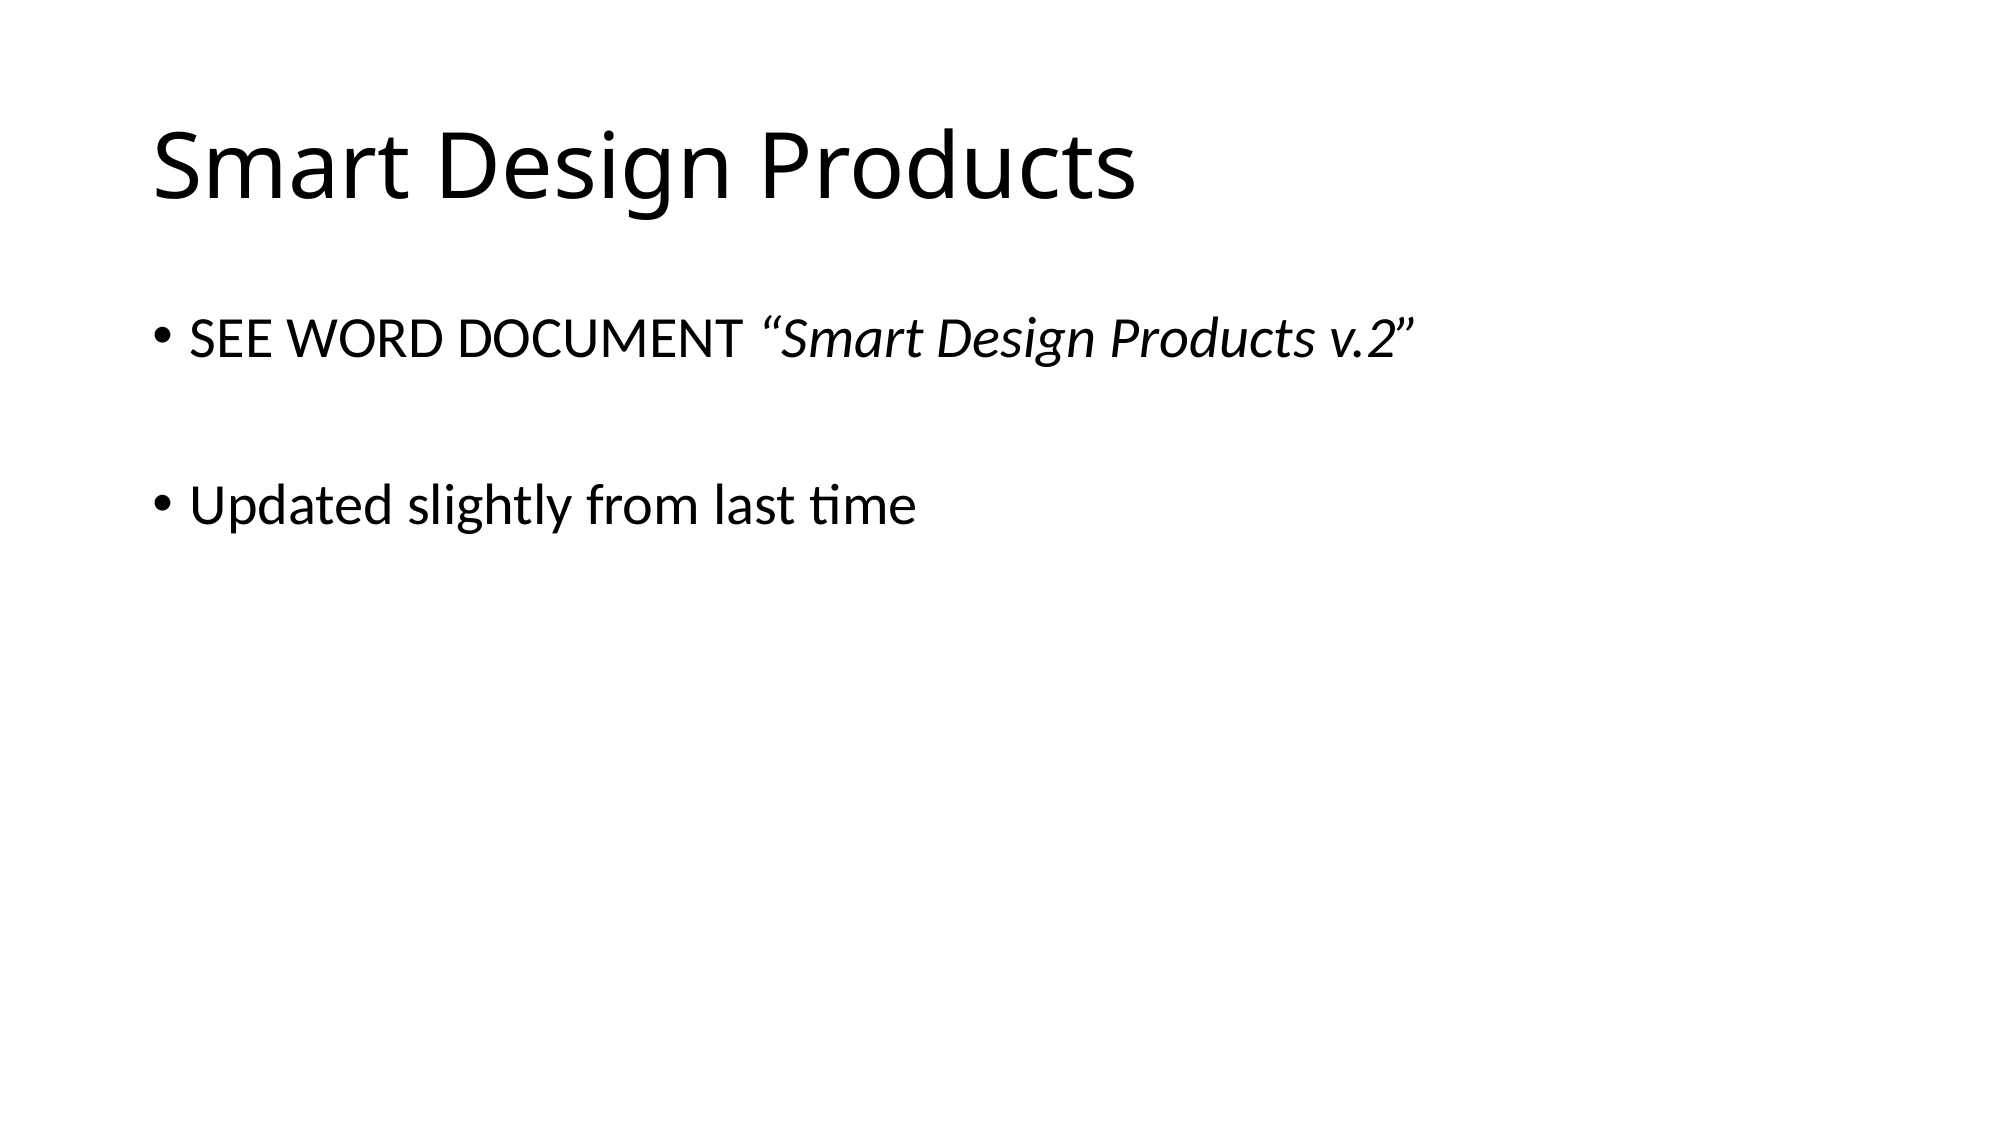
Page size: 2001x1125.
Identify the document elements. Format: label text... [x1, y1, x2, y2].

list SEE WORD DOCUMENT “Smart Design Products v.2” Updated slightly from last time [137, 299, 1863, 1014]
title Smart Design Products [137, 59, 1863, 278]
